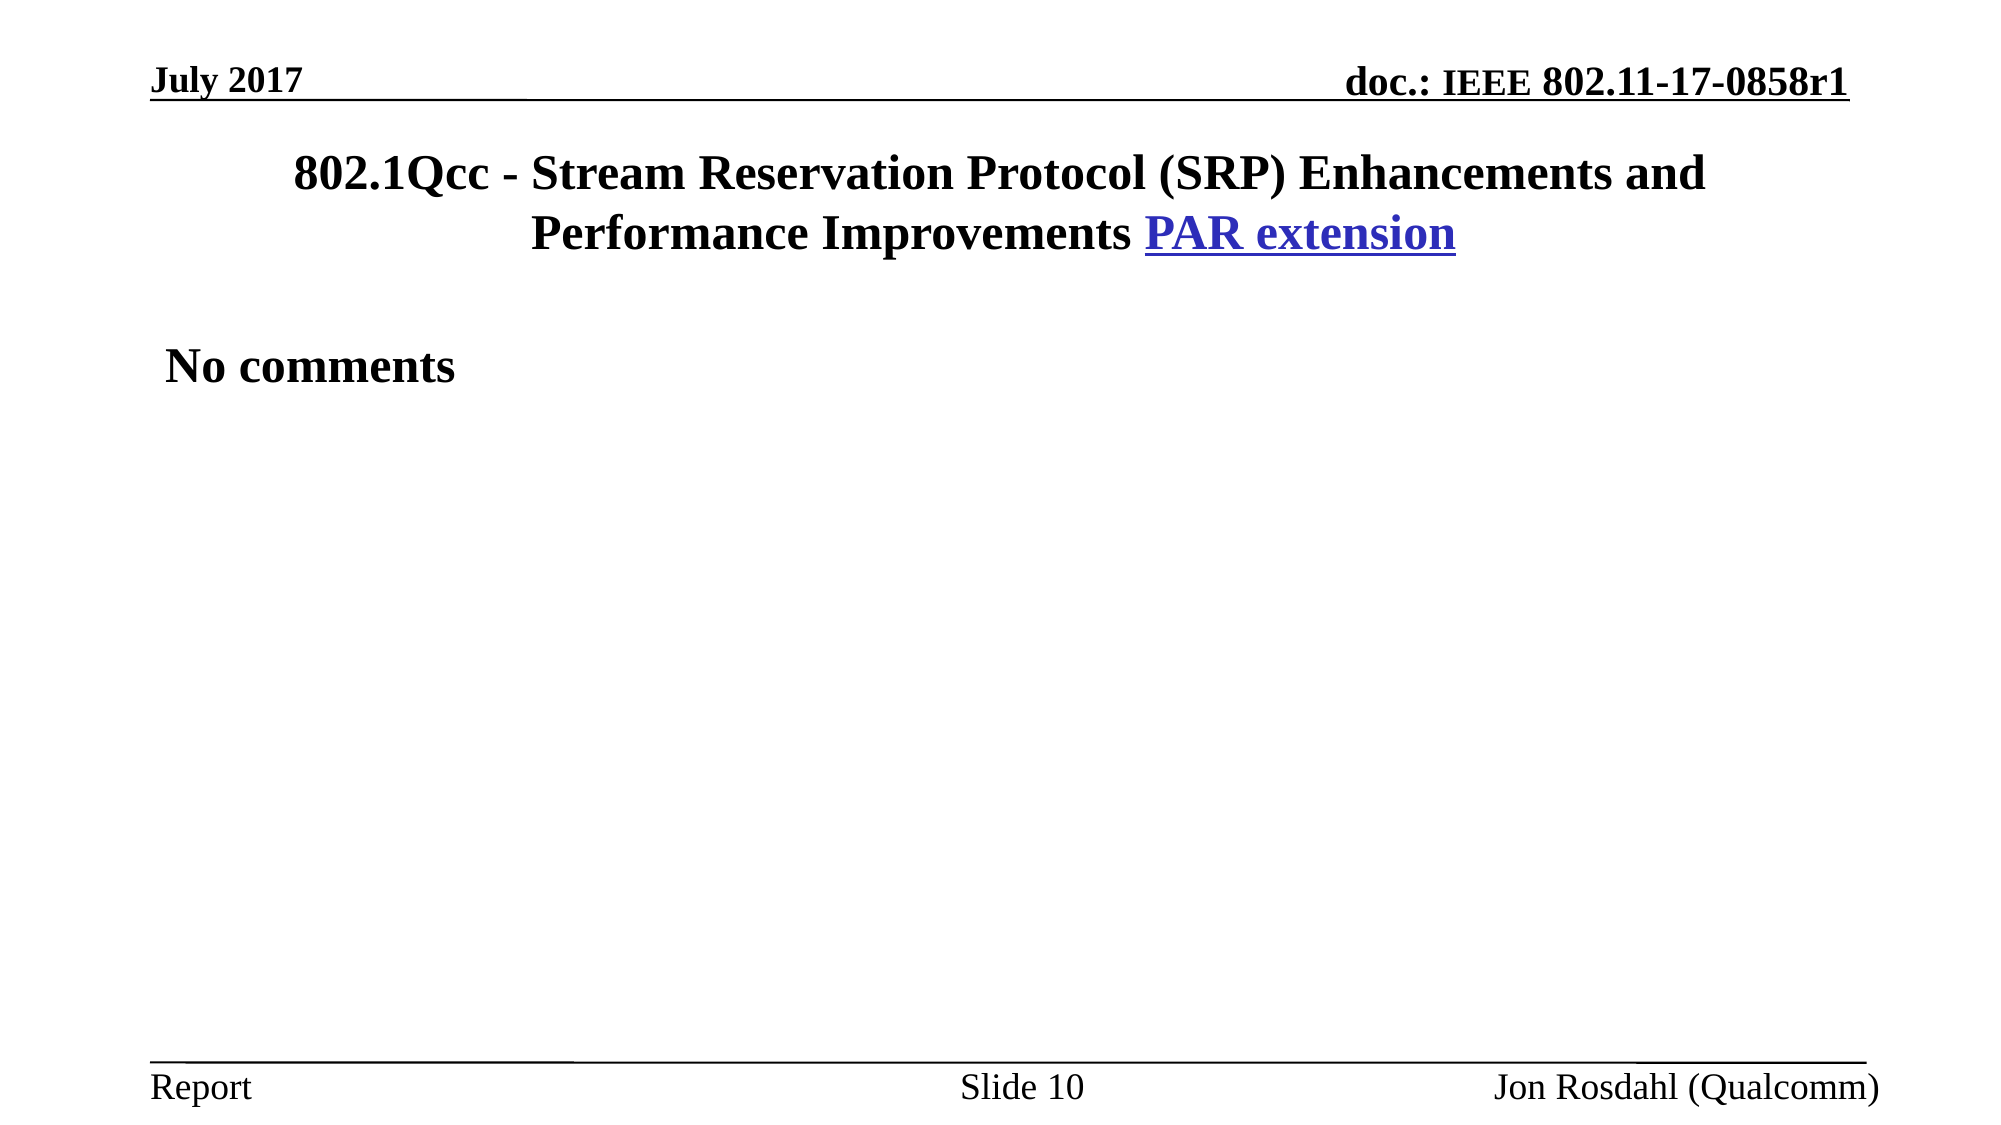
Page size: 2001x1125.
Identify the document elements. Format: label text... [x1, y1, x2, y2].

list No comments [149, 324, 1850, 1000]
title 802.1Qcc - Stream Reservation Protocol (SRP) Enhancements and Performance Improvements PAR extension [149, 112, 1850, 288]
slide_number Slide 10 [950, 1061, 1095, 1125]
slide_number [149, 49, 431, 100]
footer Jon Rosdahl (Qualcomm) [1436, 1061, 1881, 1108]
